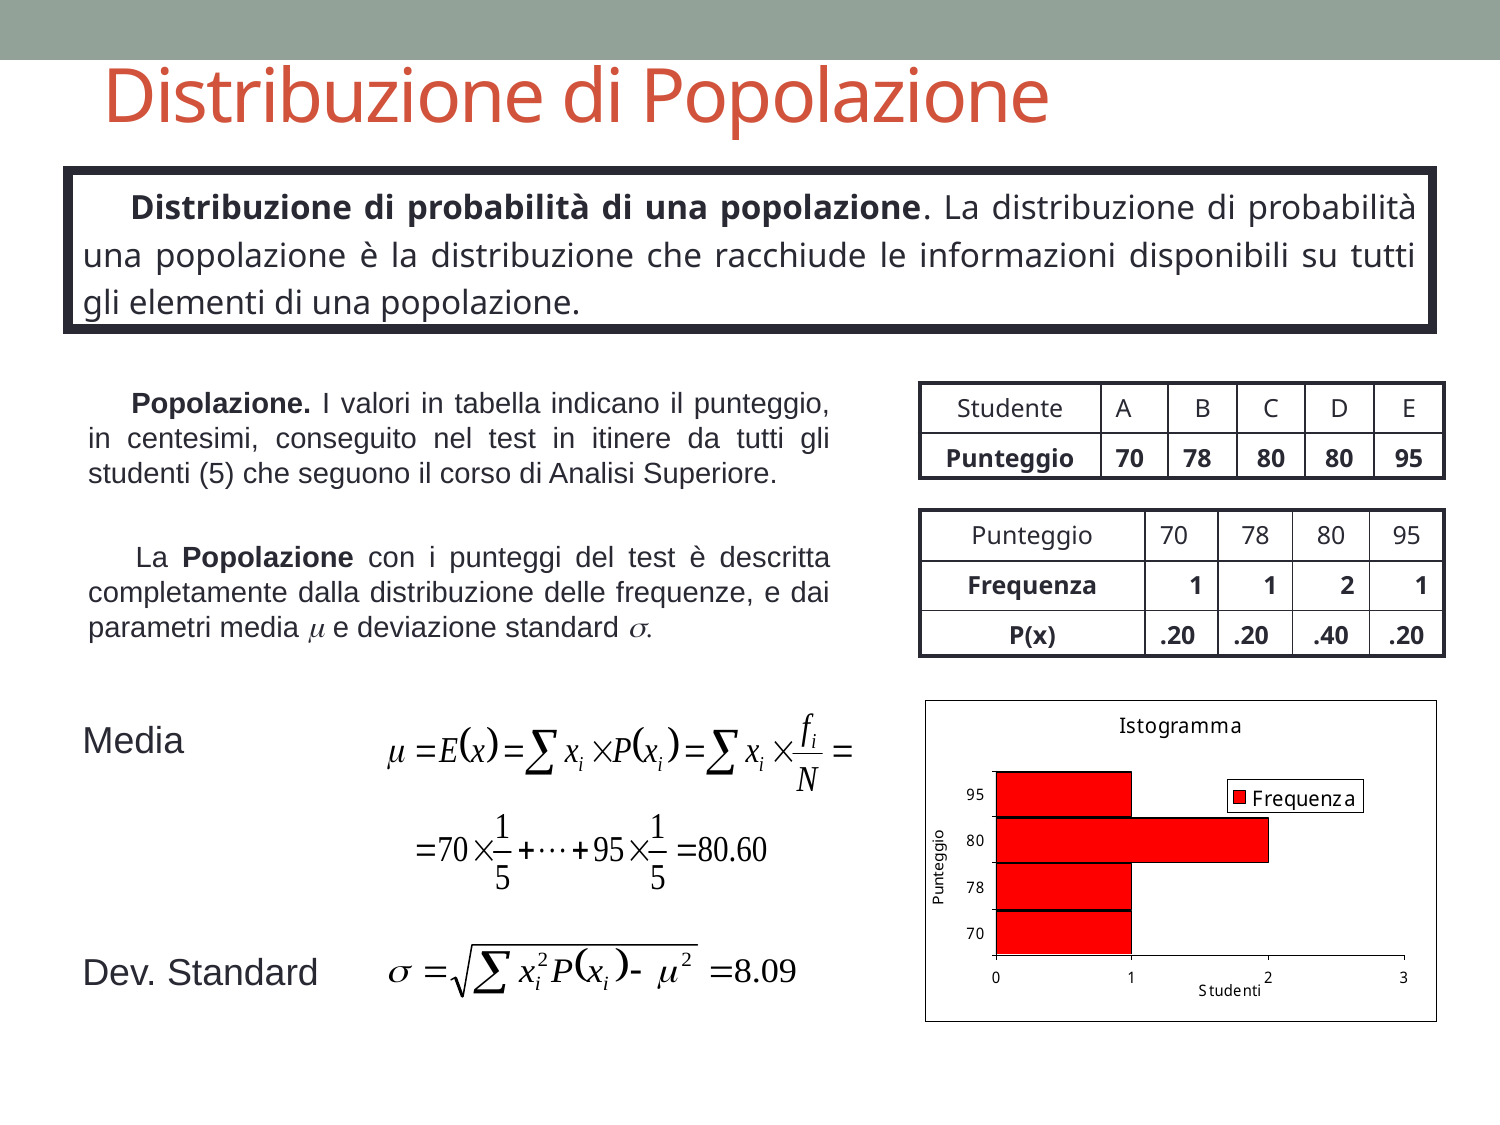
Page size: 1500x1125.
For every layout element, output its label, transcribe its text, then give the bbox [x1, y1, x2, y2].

text_box La Popolazione con i punteggi del test è descritta completamente dalla distribuzione delle frequenze, e dai parametri media m e deviazione standard s. [73, 531, 846, 650]
table_header 70 [1146, 512, 1217, 560]
text_box Media [67, 709, 378, 769]
table_header B [1169, 385, 1236, 432]
table_cell 95 [1375, 434, 1442, 476]
title Distribuzione di Popolazione [87, 34, 1415, 150]
table_cell Punteggio [922, 434, 1100, 476]
table_cell 80 [1306, 434, 1373, 476]
table_header A [1102, 385, 1167, 432]
text_box Popolazione. I valori in tabella indicano il punteggio, in centesimi, conseguito nel test in itinere da tutti gli studenti (5) che seguono il corso di Analisi Superiore. [73, 377, 846, 501]
table_cell .20 [1146, 611, 1217, 654]
table_header 80 [1293, 512, 1369, 560]
text_box Distribuzione di probabilità di una popolazione. La distribuzione di probabilità una popolazione è la distribuzione che racchiude le informazioni disponibili su tutti gli elementi di una popolazione. [67, 170, 1433, 329]
table_cell 78 [1169, 434, 1236, 476]
table_cell 2 [1293, 562, 1369, 610]
text_box Dev. Standard [67, 940, 379, 1001]
table_cell .40 [1293, 611, 1369, 654]
table_header Punteggio [922, 512, 1144, 560]
table_cell 80 [1238, 434, 1304, 476]
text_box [917, 692, 1445, 1029]
table_cell 1 [1146, 562, 1217, 610]
table_cell 1 [1219, 562, 1292, 610]
table_cell .20 [1370, 611, 1442, 654]
table_cell Frequenza [922, 562, 1144, 610]
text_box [380, 703, 855, 899]
table_header 95 [1370, 512, 1442, 560]
table_cell 1 [1370, 562, 1442, 610]
table_header 78 [1219, 512, 1292, 560]
table_header D [1306, 385, 1373, 432]
table_header Studente [922, 385, 1100, 432]
table_header C [1238, 385, 1304, 432]
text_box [382, 935, 803, 1006]
table_header E [1375, 385, 1442, 432]
table_cell P(x) [922, 611, 1144, 654]
table_cell .20 [1219, 611, 1292, 654]
table_cell 70 [1102, 434, 1167, 476]
